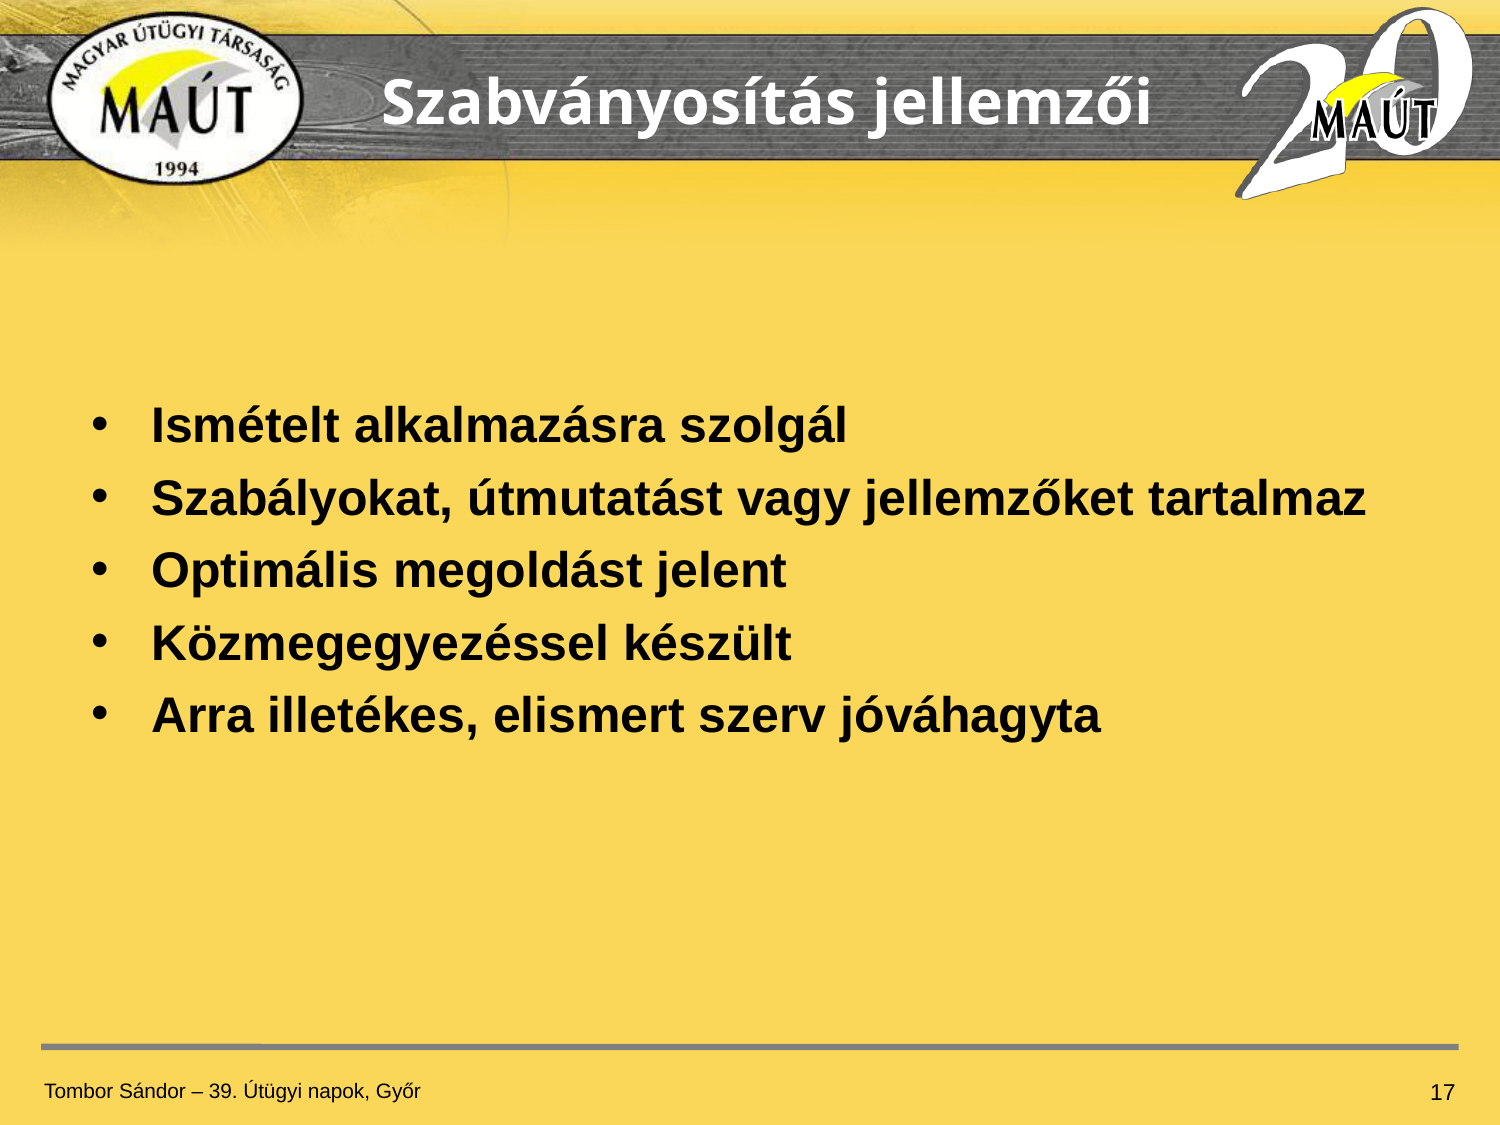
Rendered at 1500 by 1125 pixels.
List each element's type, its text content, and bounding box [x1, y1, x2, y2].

picture [0, 0, 1500, 1125]
text_box Szabványosítás jellemzői [301, 54, 1235, 145]
text_box Ismételt alkalmazásra szolgál Szabályokat, útmutatást vagy jellemzőket tartalmaz Optimális megoldást jelent Közmegegyezéssel készült Arra illetékes, elismert szerv jóváhagyta [76, 385, 1430, 1023]
